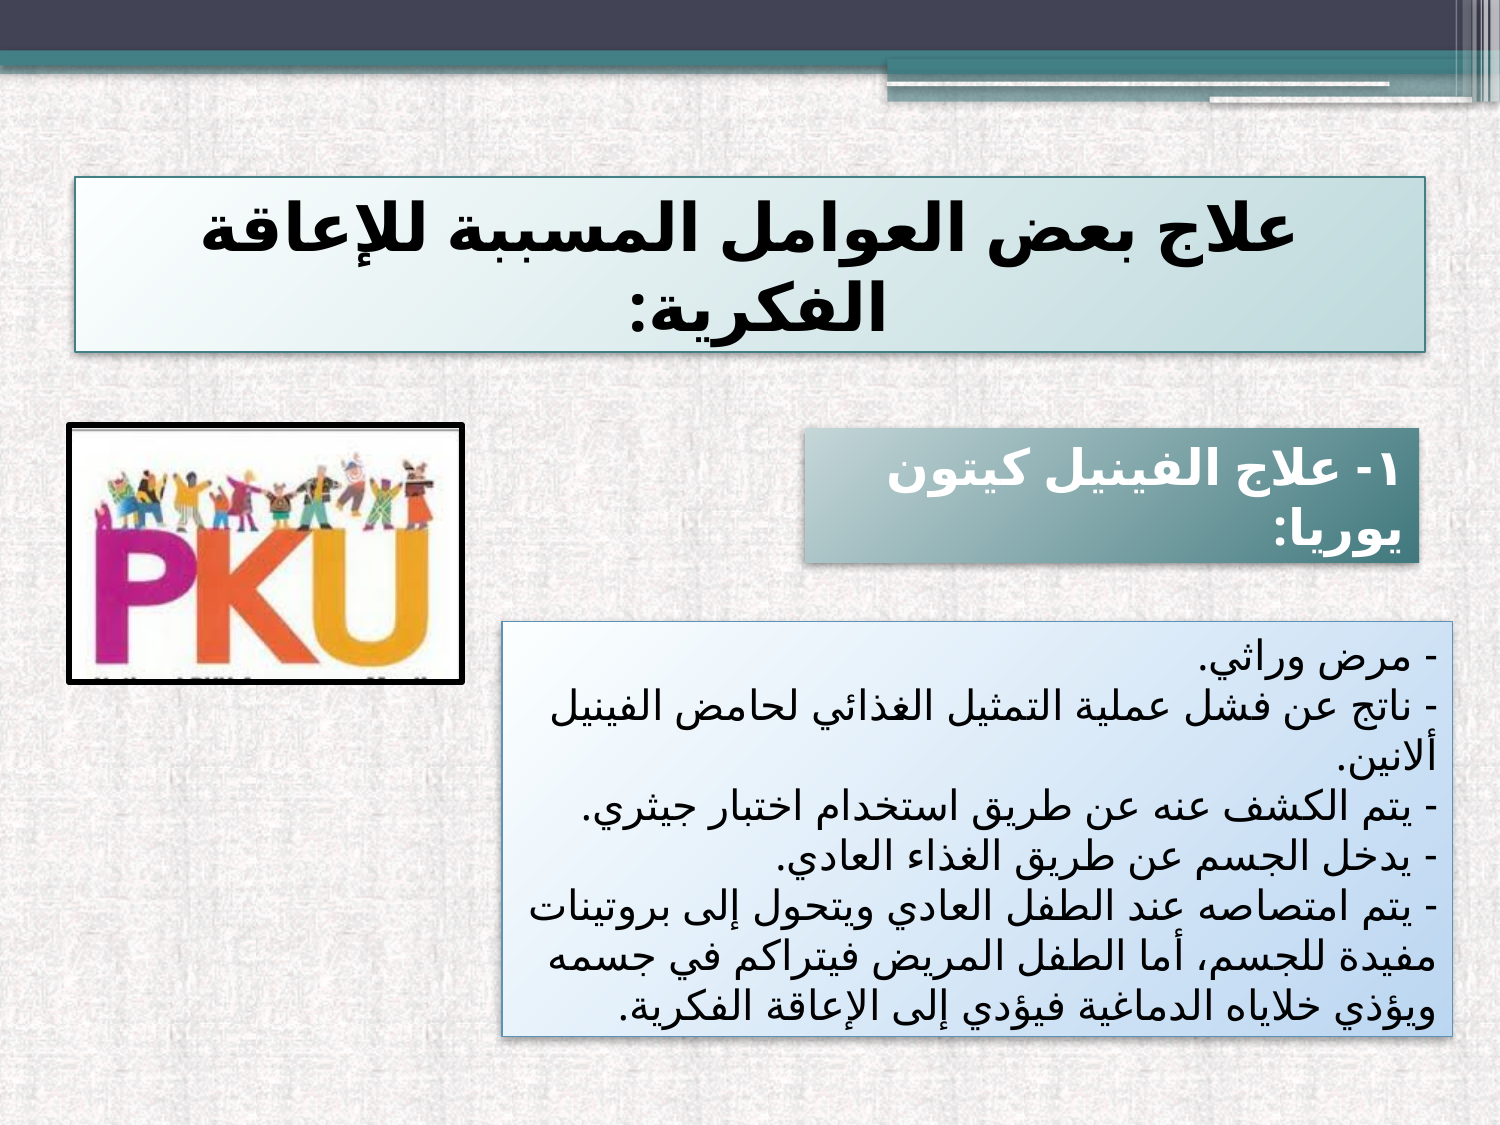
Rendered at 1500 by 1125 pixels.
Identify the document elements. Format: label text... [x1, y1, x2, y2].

text_box ١- علاج الفينيل كيتون يوريا: [805, 428, 1420, 563]
title علاج بعض العوامل المسببة للإعاقة الفكرية: [74, 176, 1426, 353]
text_box - مرض وراثي. - ناتج عن فشل عملية التمثيل الغذائي لحامض الفينيل ألانين. - يتم الكشف عنه عن طريق استخدام اختبار جيثري. - يدخل الجسم عن طريق الغذاء العادي. - يتم امتصاصه عند الطفل العادي ويتحول إلى بروتينات مفيدة للجسم، أما الطفل المريض فيتراكم في جسمه ويؤذي خلاياه الدماغية فيؤدي إلى الإعاقة الفكرية. [501, 621, 1453, 1037]
picture [0, 74, 1500, 1125]
